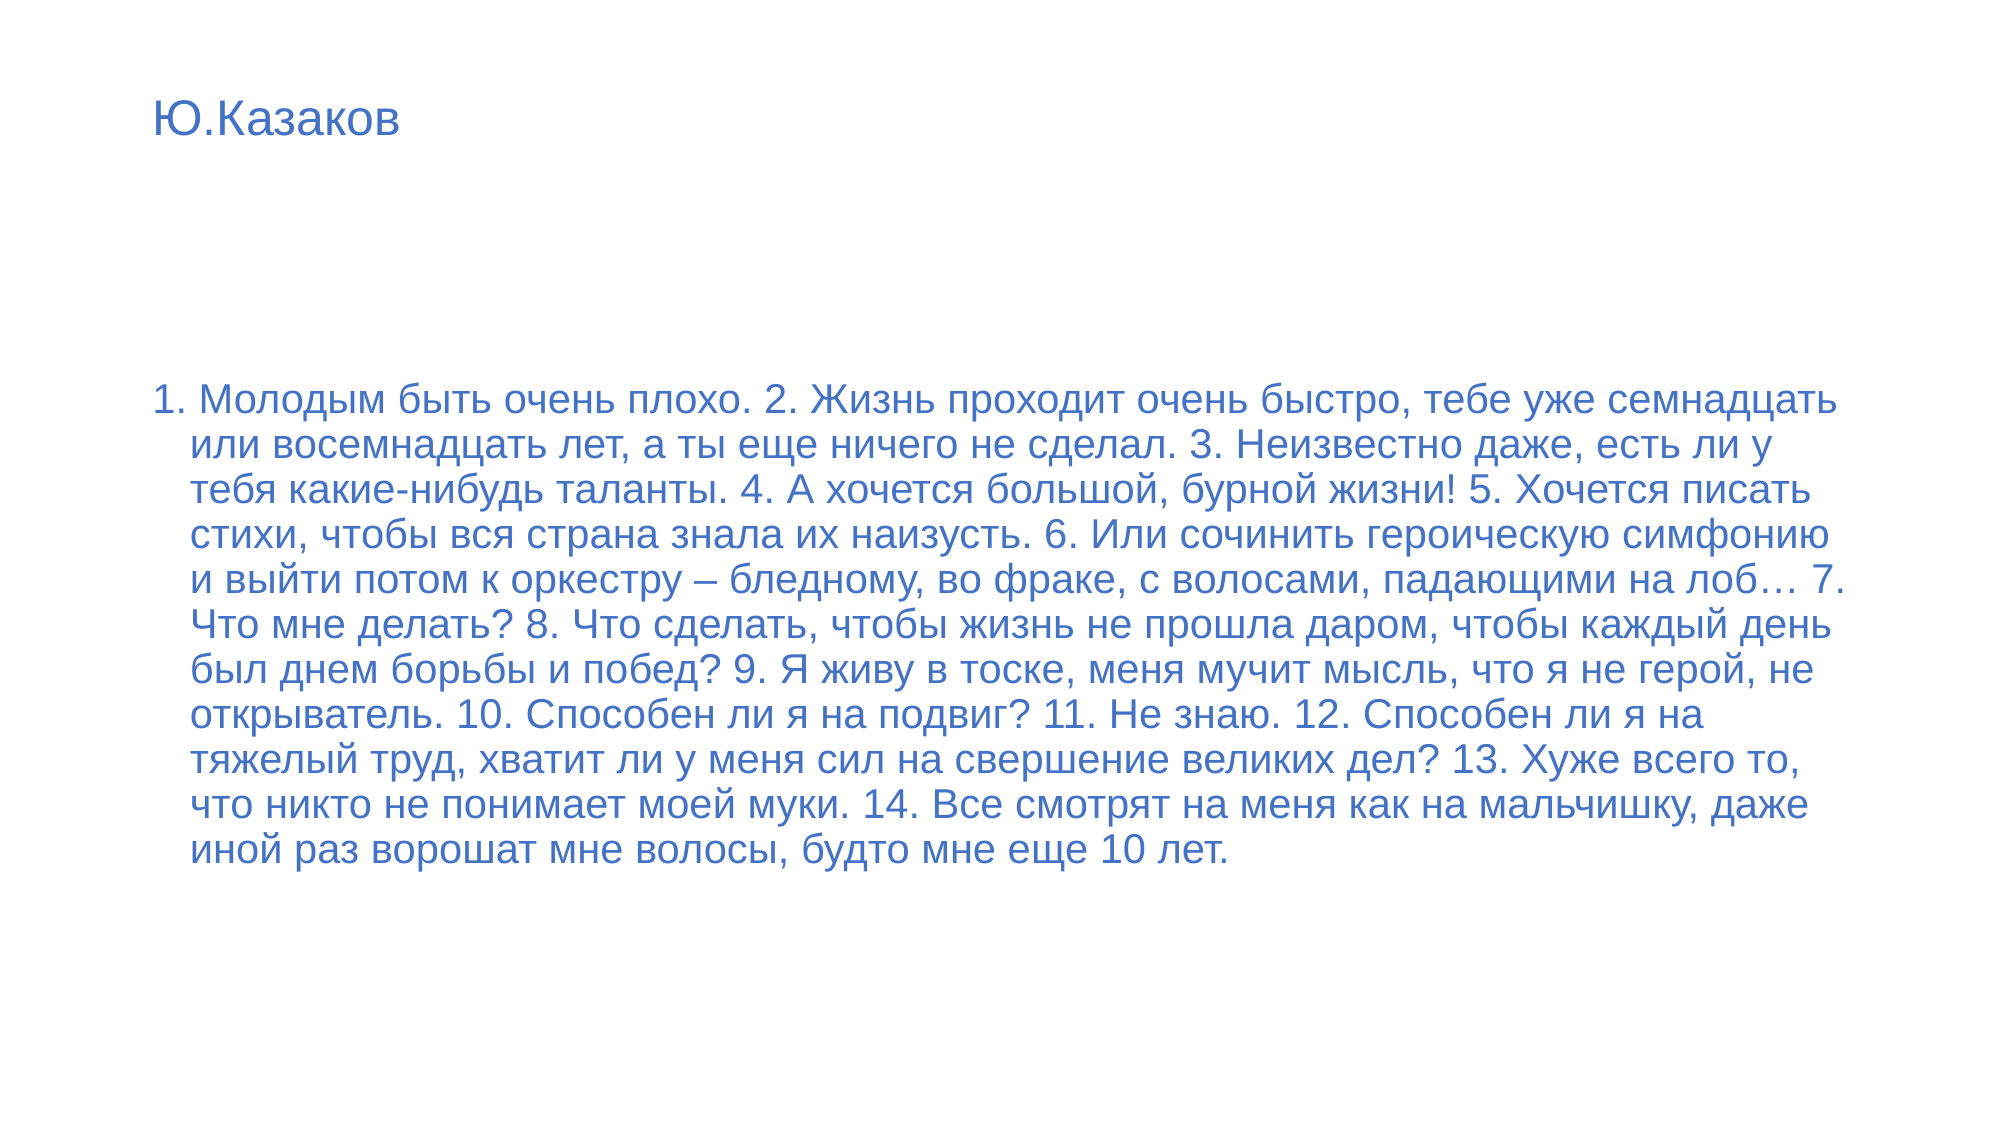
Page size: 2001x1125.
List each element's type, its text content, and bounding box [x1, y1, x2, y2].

title Ю.Казаков [137, 59, 1863, 278]
list 1. Молодым быть очень плохо. 2. Жизнь проходит очень быстро, тебе уже семнадцать или восемнадцать лет, а ты еще ничего не сделал. 3. Неизвестно даже, есть ли у тебя какие-нибудь таланты. 4. А хочется большой, бурной жизни! 5. Хочется писать стихи, чтобы вся страна знала их наизусть. 6. Или сочинить героическую симфонию и выйти потом к оркестру – бледному, во фраке, с волосами, падающими на лоб… 7. Что мне делать? 8. Что сделать, чтобы жизнь не прошла даром, чтобы каждый день был днем борьбы и побед? 9. Я живу в тоске, меня мучит мысль, что я не герой, не открыватель. 10. Способен ли я на подвиг? 11. Не знаю. 12. Способен ли я на тяжелый труд, хватит ли у меня сил на свершение великих дел? 13. Хуже всего то, что никто не понимает моей муки. 14. Все смотрят на меня как на мальчишку, даже иной раз ворошат мне волосы, будто мне еще 10 лет. [137, 299, 1863, 1014]
